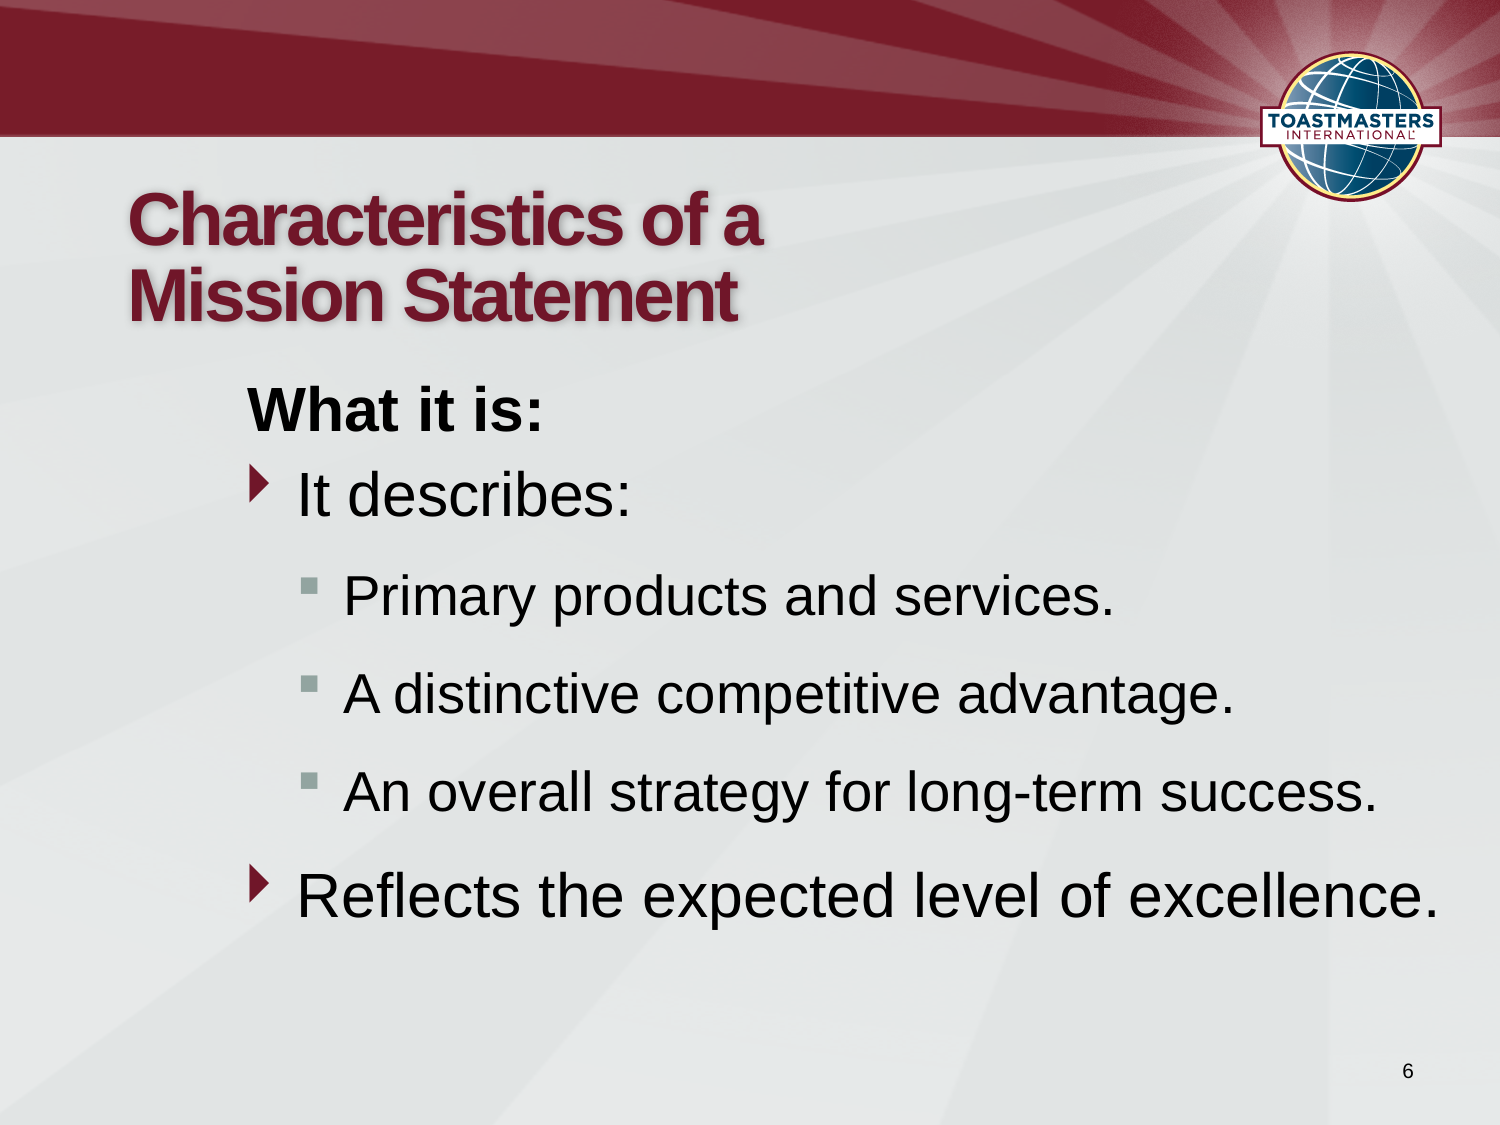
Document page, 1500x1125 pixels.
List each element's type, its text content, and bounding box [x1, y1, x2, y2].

title Characteristics of a Mission Statement [112, 166, 1188, 355]
list It describes: Primary products and services. A distinctive competitive advantage. An overall strategy for long-term success. Reflects the expected level of excellence. [215, 424, 1475, 1013]
picture [0, 0, 1500, 1125]
text_box 6 [1387, 1050, 1428, 1090]
text_box What it is: [232, 361, 1475, 451]
